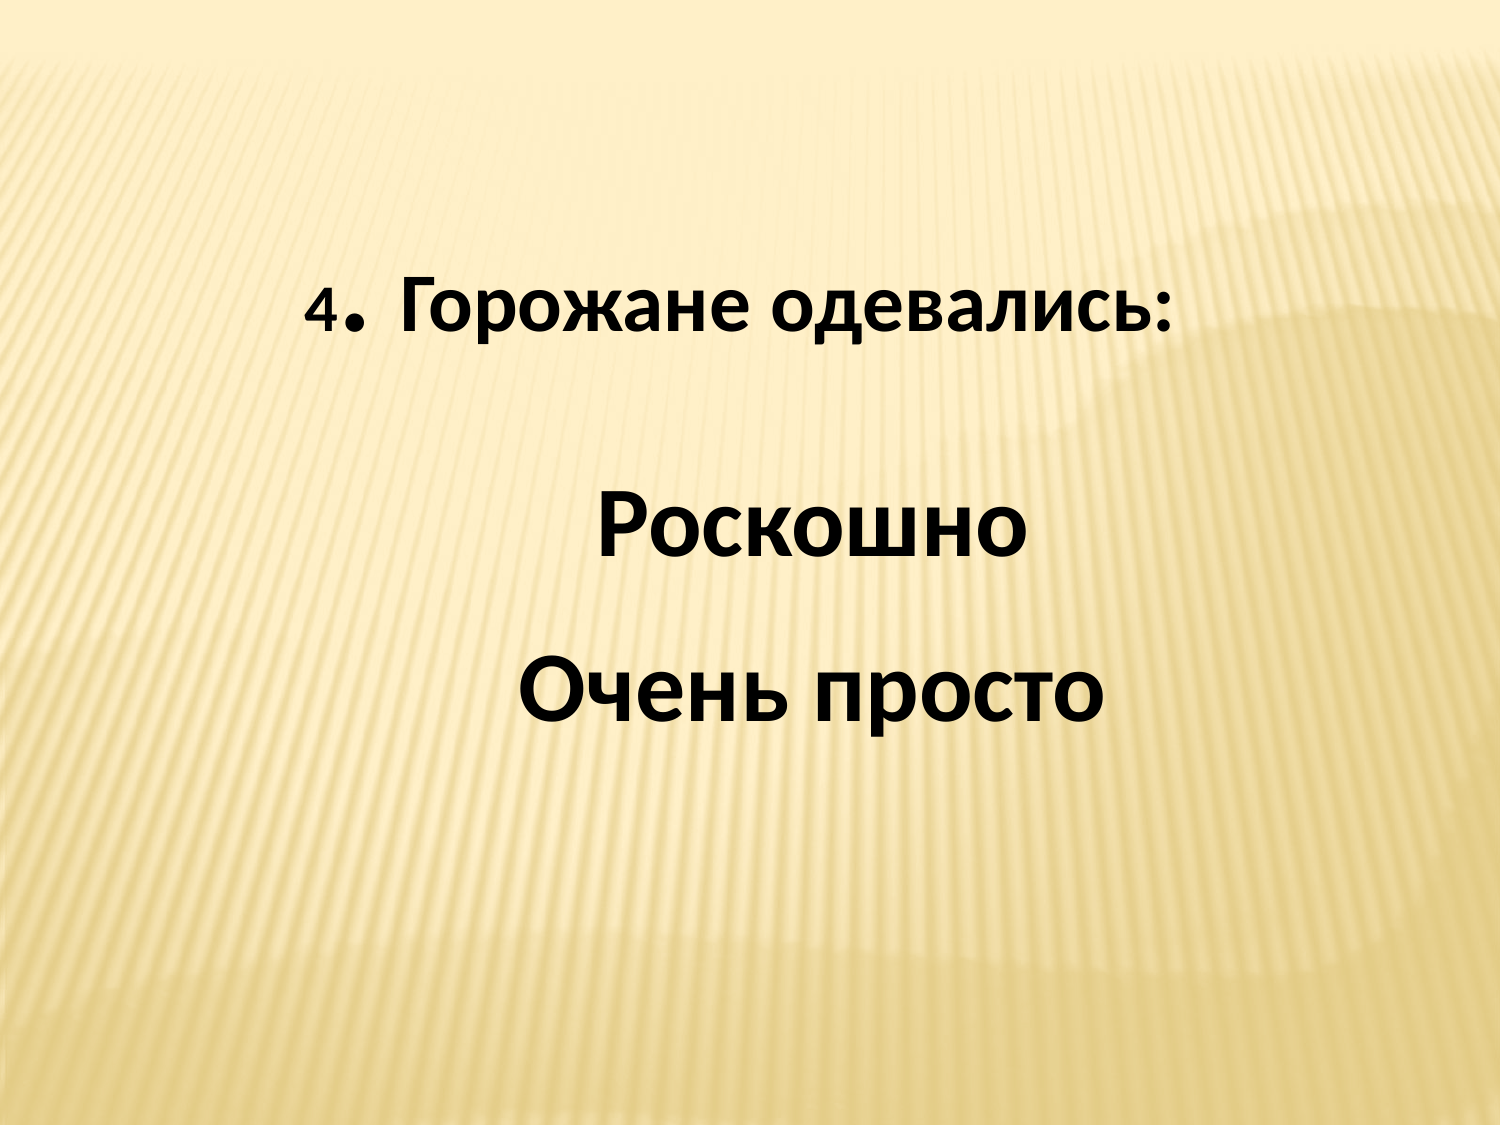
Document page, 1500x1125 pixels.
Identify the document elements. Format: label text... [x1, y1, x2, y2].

text_box 4. Горожане одевались: Роскошно Очень просто [257, 199, 1336, 775]
